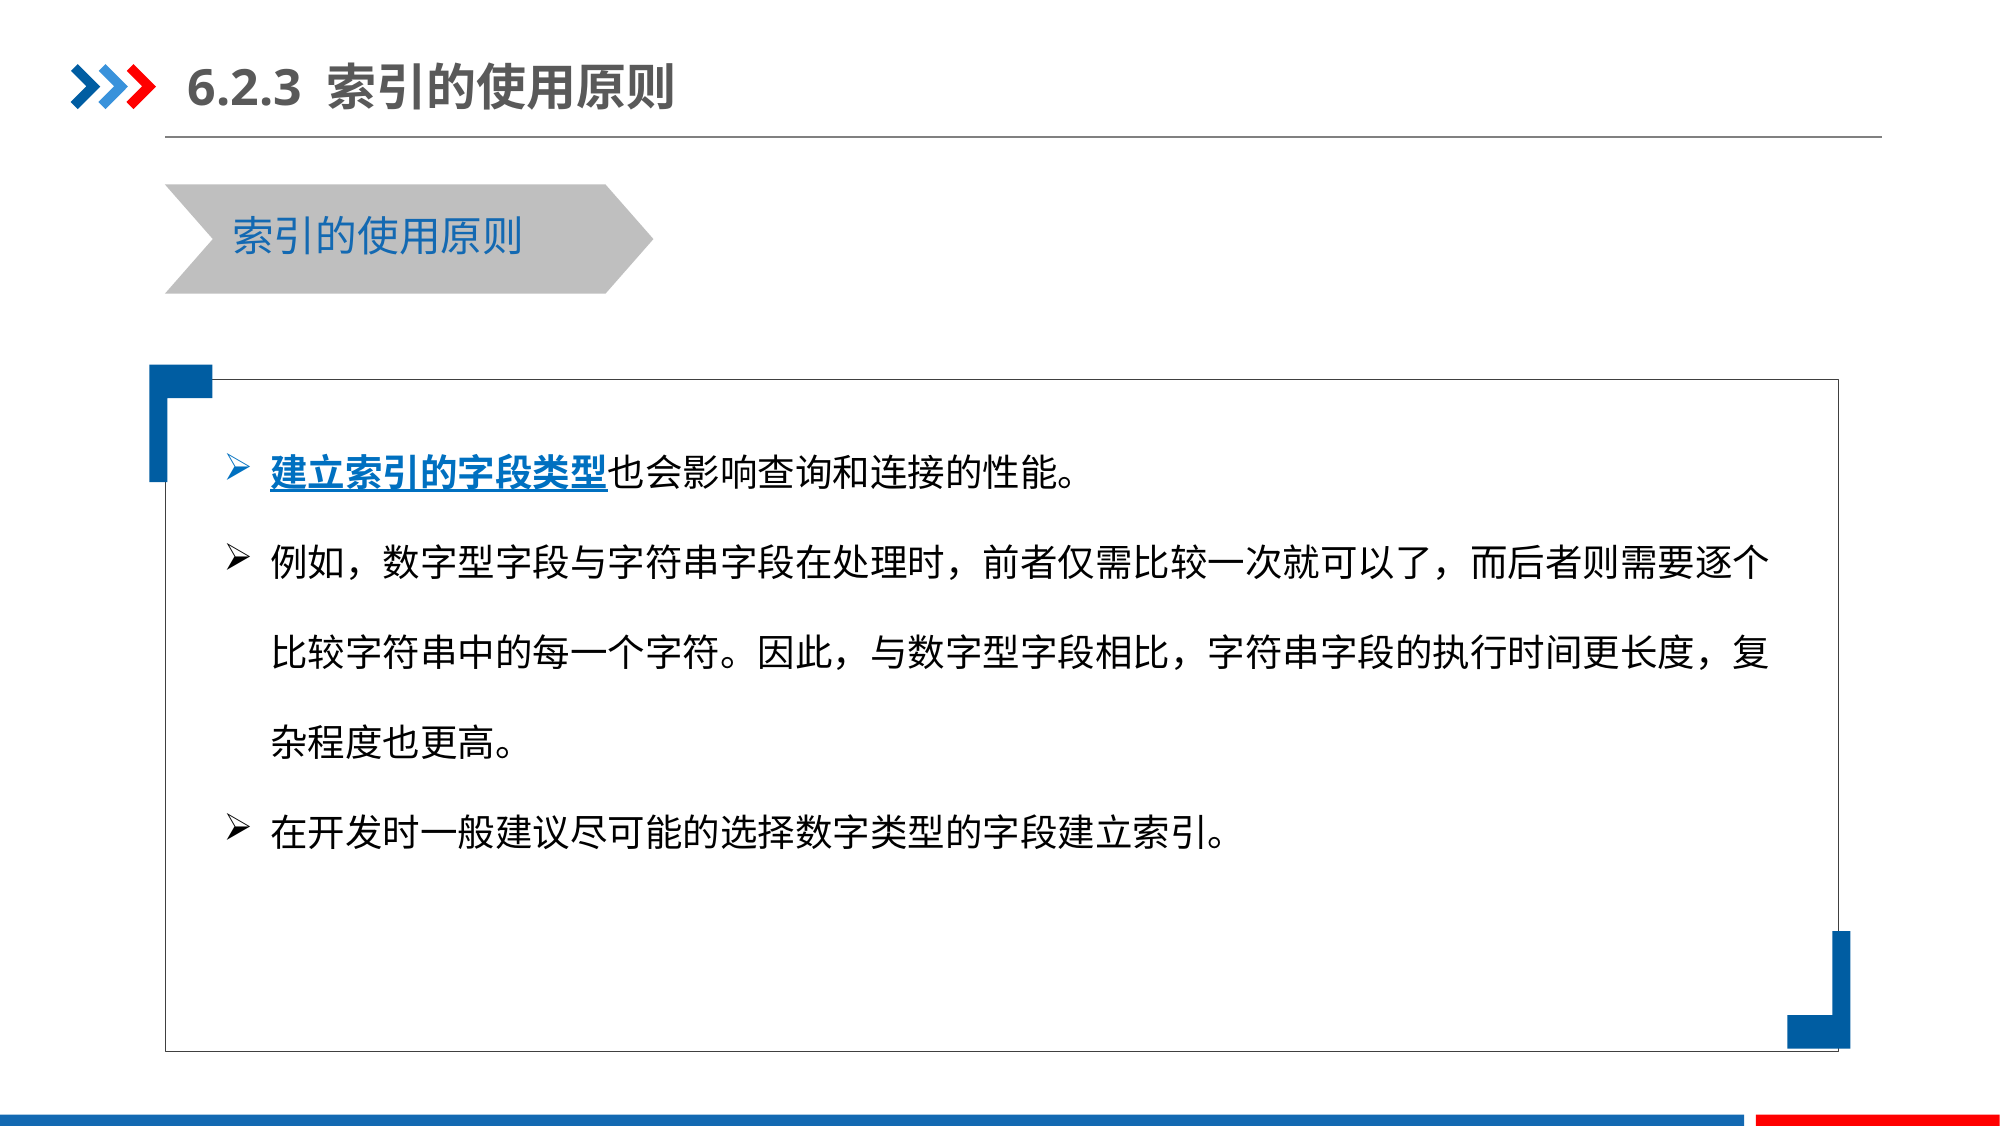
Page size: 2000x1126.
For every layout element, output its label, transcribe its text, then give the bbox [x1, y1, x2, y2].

text_box 索引的使用原则 [217, 202, 539, 317]
text_box [164, 184, 654, 294]
text_box 6.2.3 索引的使用原则 [187, 43, 827, 127]
text_box [147, 363, 215, 484]
text_box [1785, 929, 1852, 1051]
text_box [163, 378, 1841, 1053]
